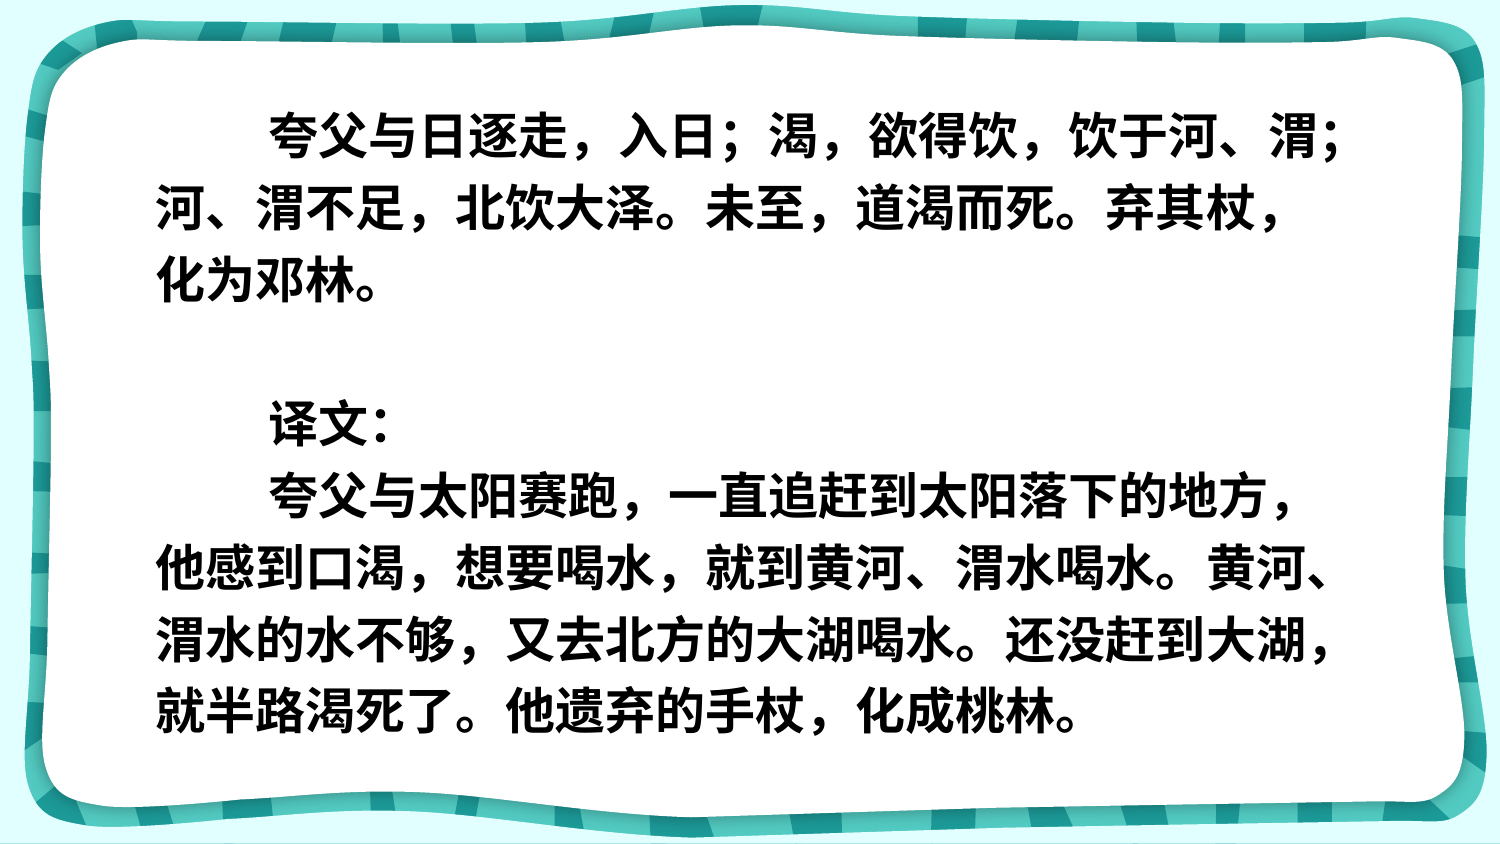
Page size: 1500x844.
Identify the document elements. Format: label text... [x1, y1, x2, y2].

text_box 夸父与日逐走，入日；渴，欲得饮，饮于河、渭；河、渭不足，北饮大泽。未至，道渴而死。弃其杖，化为邓林。 译文： 夸父与太阳赛跑，一直追赶到太阳落下的地方， 他感到口渴，想要喝水，就到黄河、渭水喝水。黄河、渭水的水不够，又去北方的大湖喝水。还没赶到大湖，就半路渴死了。他遗弃的手杖，化成桃林。 [144, 86, 1363, 746]
